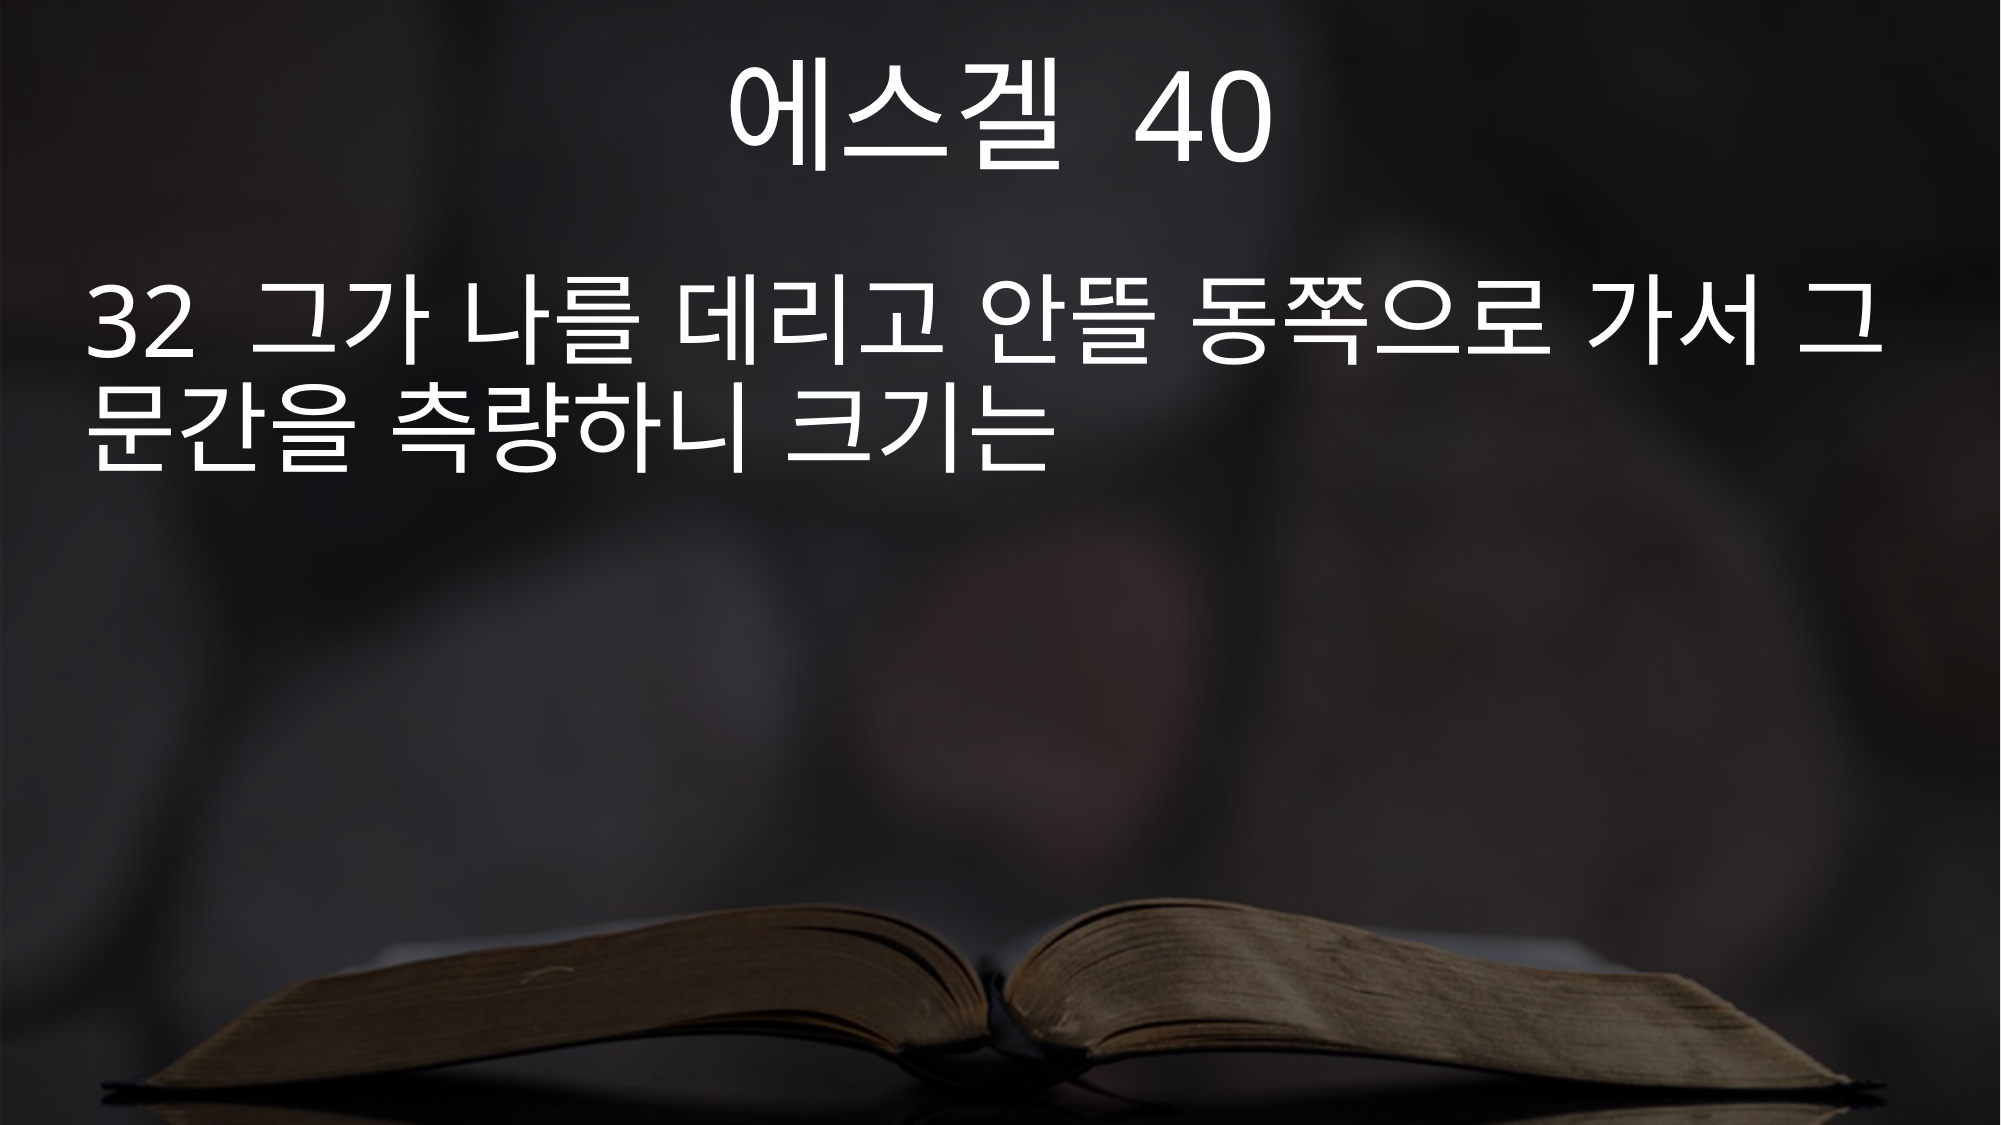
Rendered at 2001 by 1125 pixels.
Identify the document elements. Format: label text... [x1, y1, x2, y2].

picture [0, 0, 2001, 1125]
footer 에스겔 40 [0, 32, 2000, 192]
list 32 그가 나를 데리고 안뜰 동쪽으로 가서 그 문간을 측량하니 크기는 [69, 263, 1953, 423]
